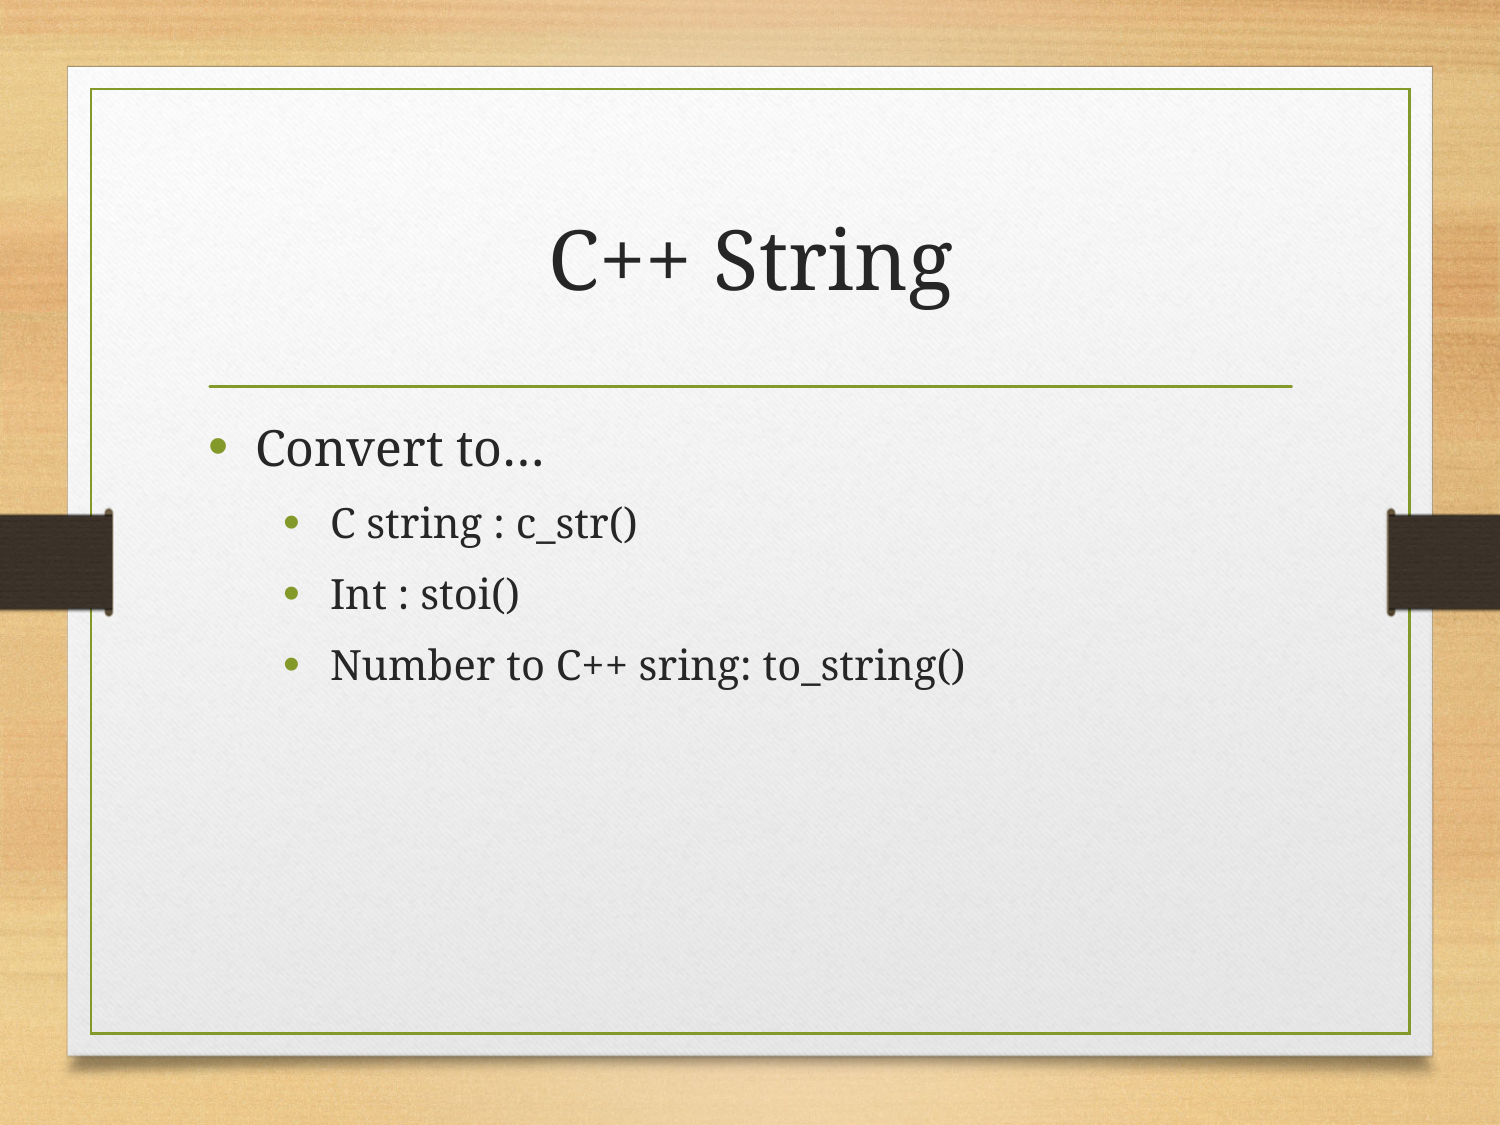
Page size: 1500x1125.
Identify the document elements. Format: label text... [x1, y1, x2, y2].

list Convert to… C string : c_str() Int : stoi() Number to C++ sring: to_string() [193, 408, 1309, 974]
title C++ String [193, 150, 1309, 365]
picture [0, 0, 1500, 1125]
